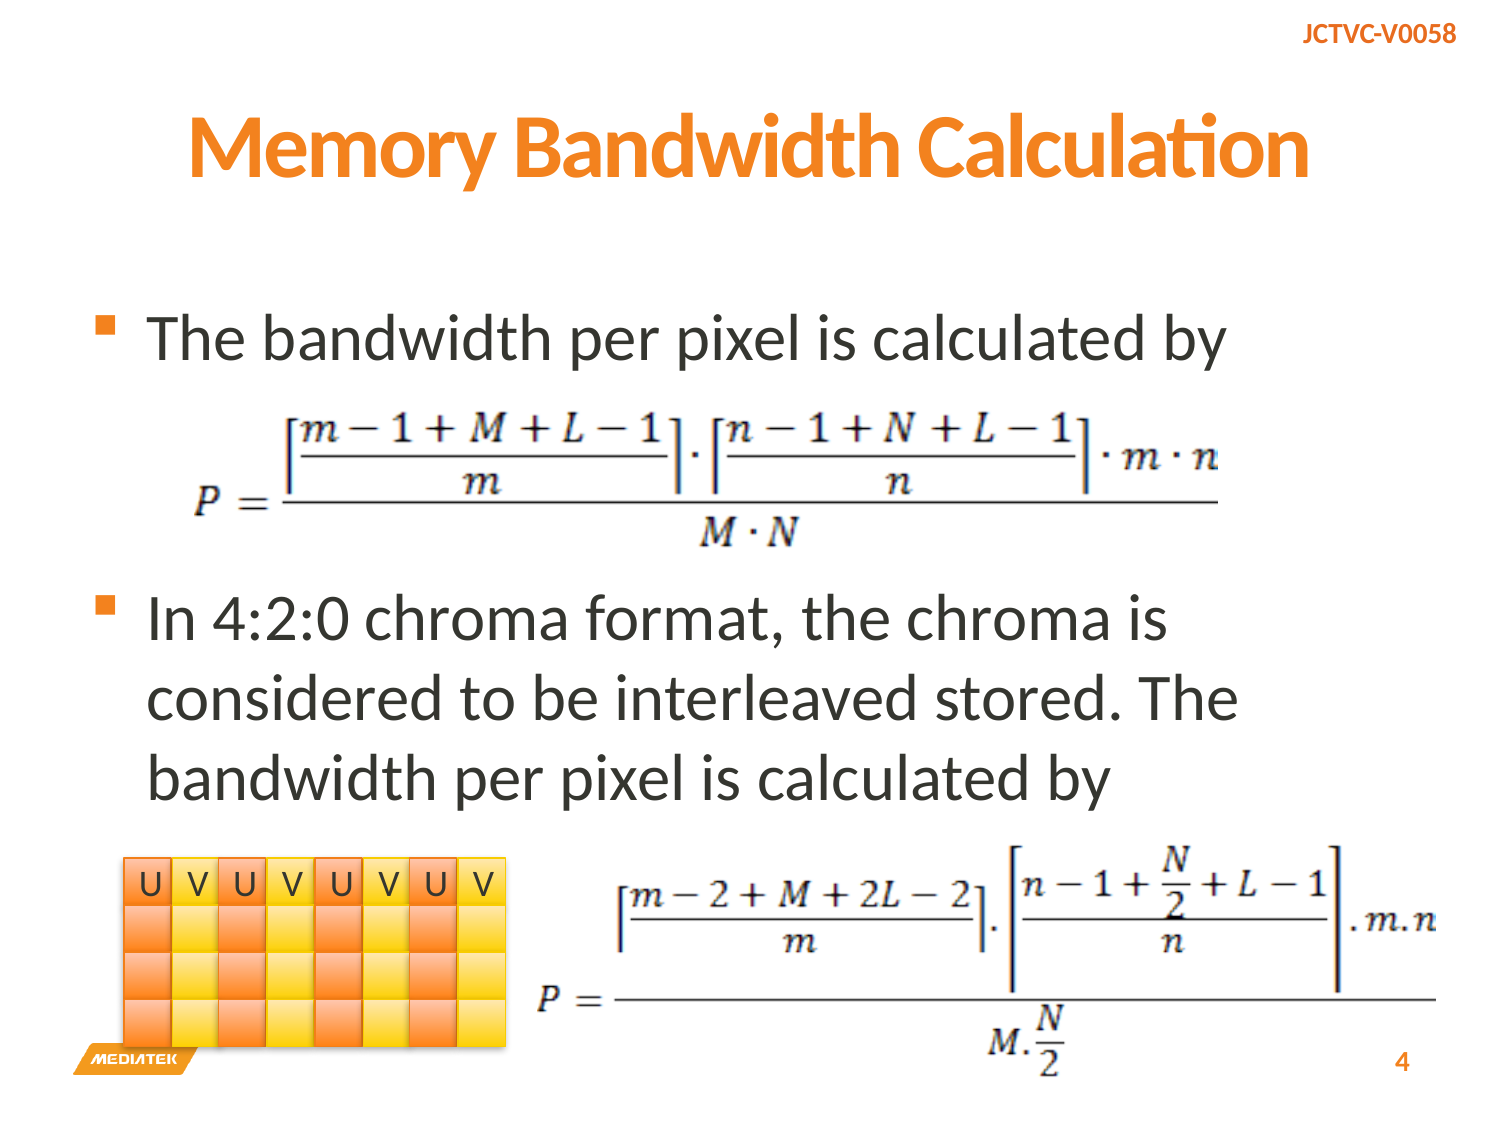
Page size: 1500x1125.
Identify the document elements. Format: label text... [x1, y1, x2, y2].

picture [537, 822, 1436, 1081]
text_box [123, 857, 506, 1047]
picture [73, 1043, 199, 1075]
title Memory Bandwidth Calculation [75, 99, 1425, 286]
picture [194, 385, 1218, 551]
list The bandwidth per pixel is calculated by In 4:2:0 chroma format, the chroma is considered to be interleaved stored. The bandwidth per pixel is calculated by [75, 286, 1425, 894]
